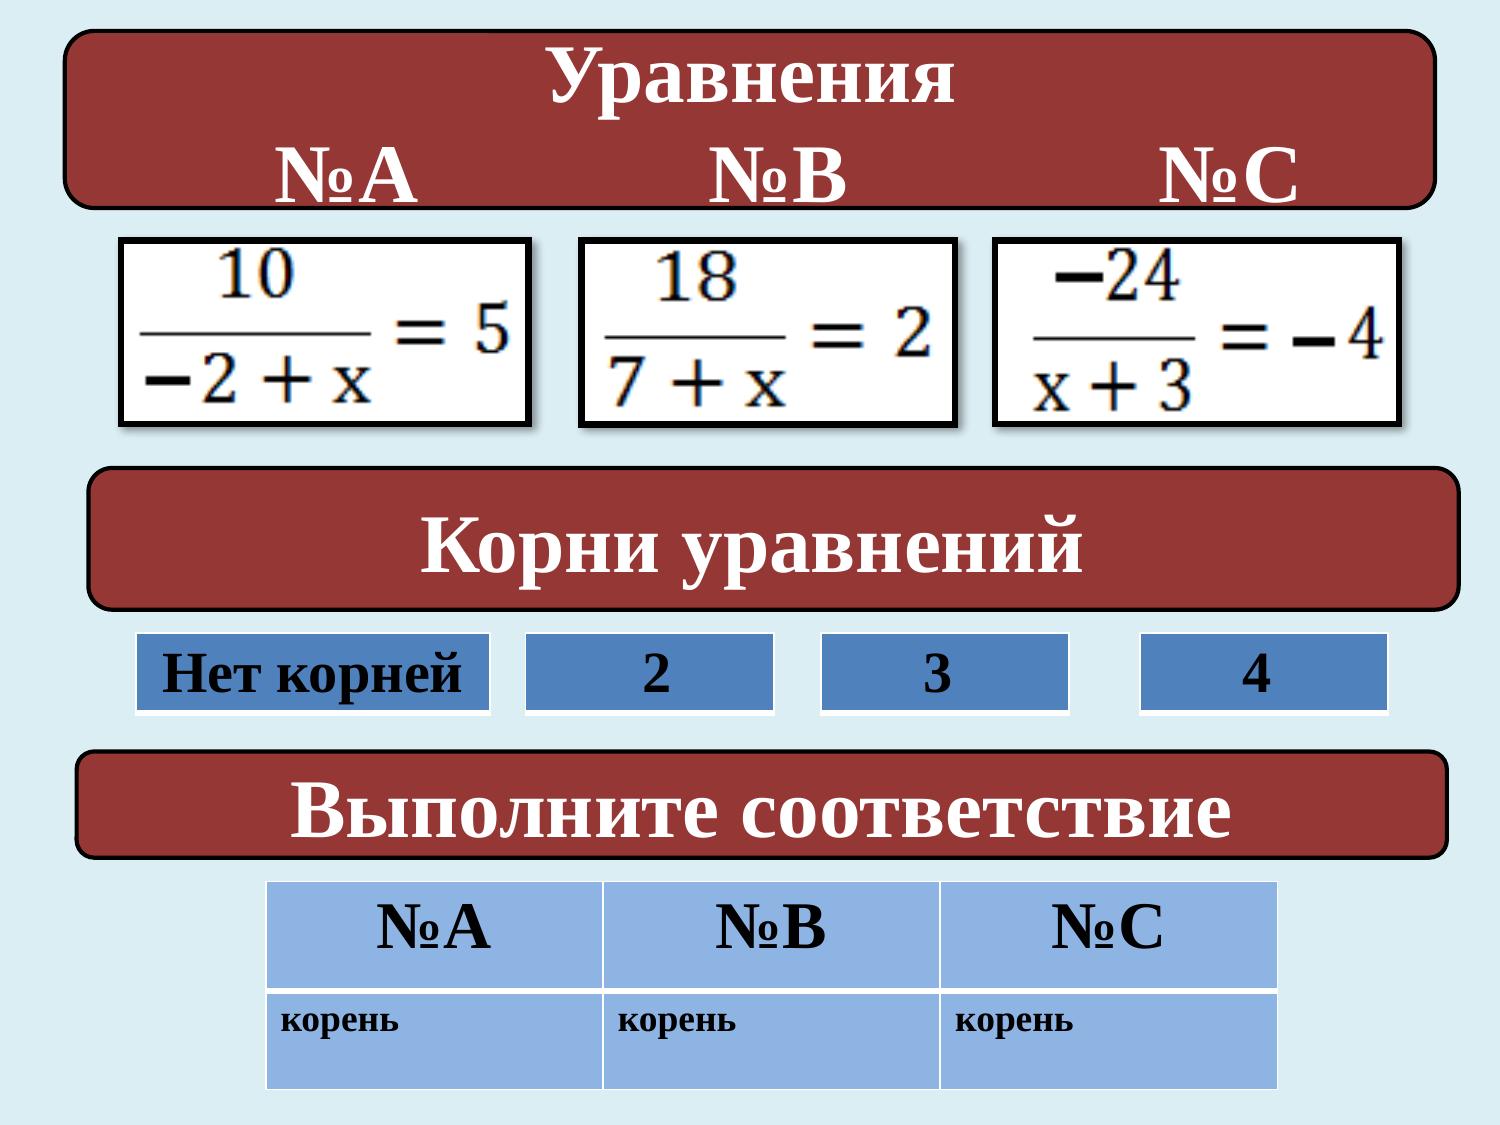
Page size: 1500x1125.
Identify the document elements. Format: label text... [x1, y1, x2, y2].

table_header Нет корней [137, 634, 489, 710]
table_cell корень [604, 994, 939, 1089]
picture [123, 243, 526, 421]
table_header 2 [526, 634, 773, 710]
table_header №В [604, 882, 939, 988]
table_header №С [941, 882, 1277, 988]
picture [997, 243, 1397, 421]
picture [584, 243, 952, 422]
table_cell корень [267, 994, 602, 1089]
table_header 4 [1141, 634, 1387, 710]
text_box Корни уравнений [86, 465, 1461, 612]
table_cell корень [941, 994, 1277, 1089]
text_box [0, 0, 1500, 75]
table_header №А [267, 882, 602, 988]
text_box Выполните соответствие [74, 749, 1449, 860]
table_header 3 [822, 634, 1068, 710]
text_box Уравнения №А №В №С [62, 28, 1438, 211]
